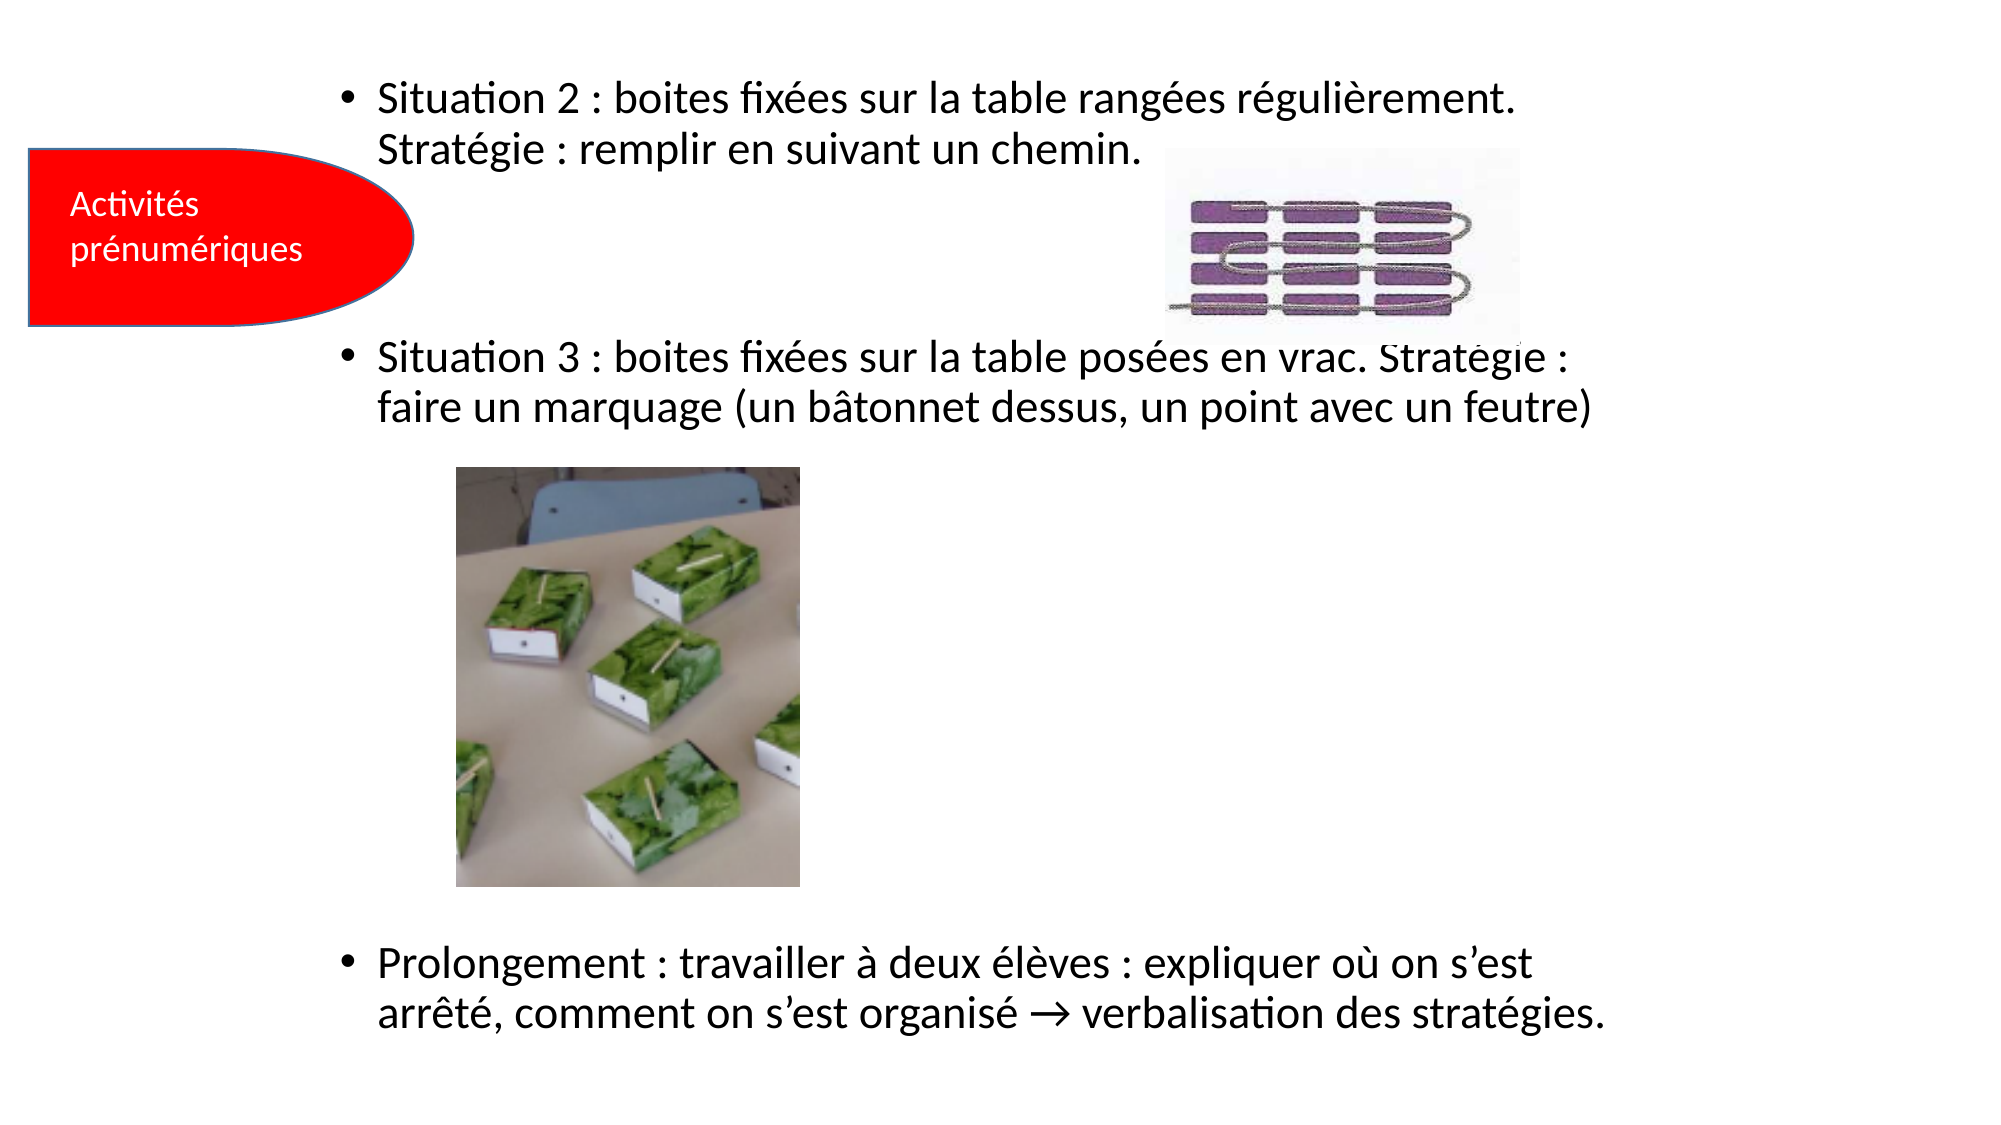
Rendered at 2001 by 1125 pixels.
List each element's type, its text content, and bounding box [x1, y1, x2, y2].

picture [456, 467, 800, 887]
picture [1165, 148, 1520, 346]
text_box Activités prénumériques [55, 171, 325, 322]
text_box [27, 147, 415, 327]
list Situation 2 : boites fixées sur la table rangées régulièrement. Stratégie : remplir en suivant un chemin. Situation 3 : boites fixées sur la table posées en vrac. Stratégie : faire un marquage (un bâtonnet dessus, un point avec un feutre) Prolongement : travailler à deux élèves : expliquer où on s’est arrêté, comment on s’est organisé → verbalisation des stratégies. [324, 66, 1675, 1059]
